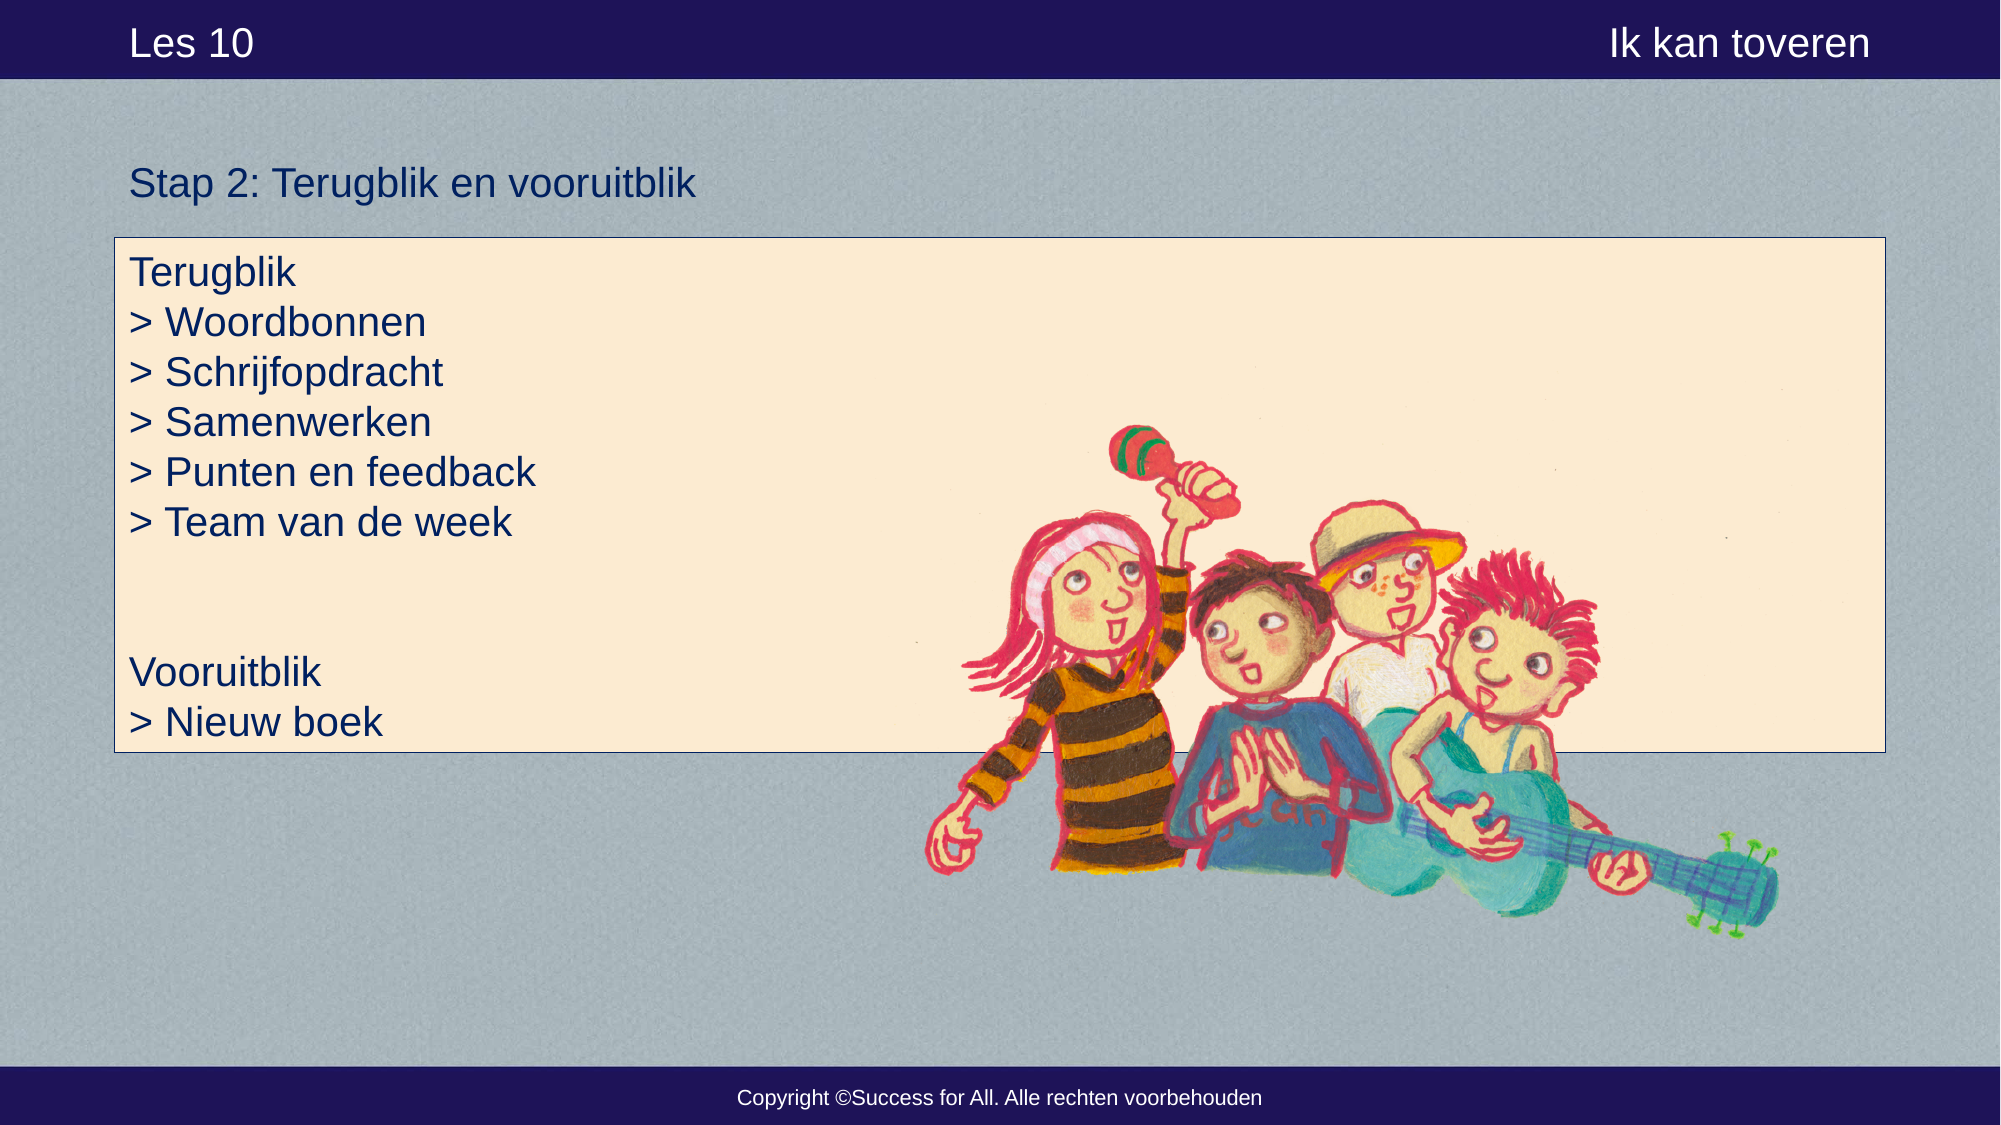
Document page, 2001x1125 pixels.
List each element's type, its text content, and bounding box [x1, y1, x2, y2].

text_box Les 10 [114, 8, 354, 73]
text_box Copyright ©Success for All. Alle rechten voorbehouden [0, 1076, 2000, 1125]
picture [0, 0, 2001, 1125]
text_box Stap 2: Terugblik en vooruitblik [113, 148, 1635, 214]
text_box Ik kan toveren [999, 8, 1886, 73]
text_box Terugblik > Woordbonnen > Schrijfopdracht > Samenwerken > Punten en feedback > Team van de week Vooruitblik > Nieuw boek [114, 237, 1886, 753]
